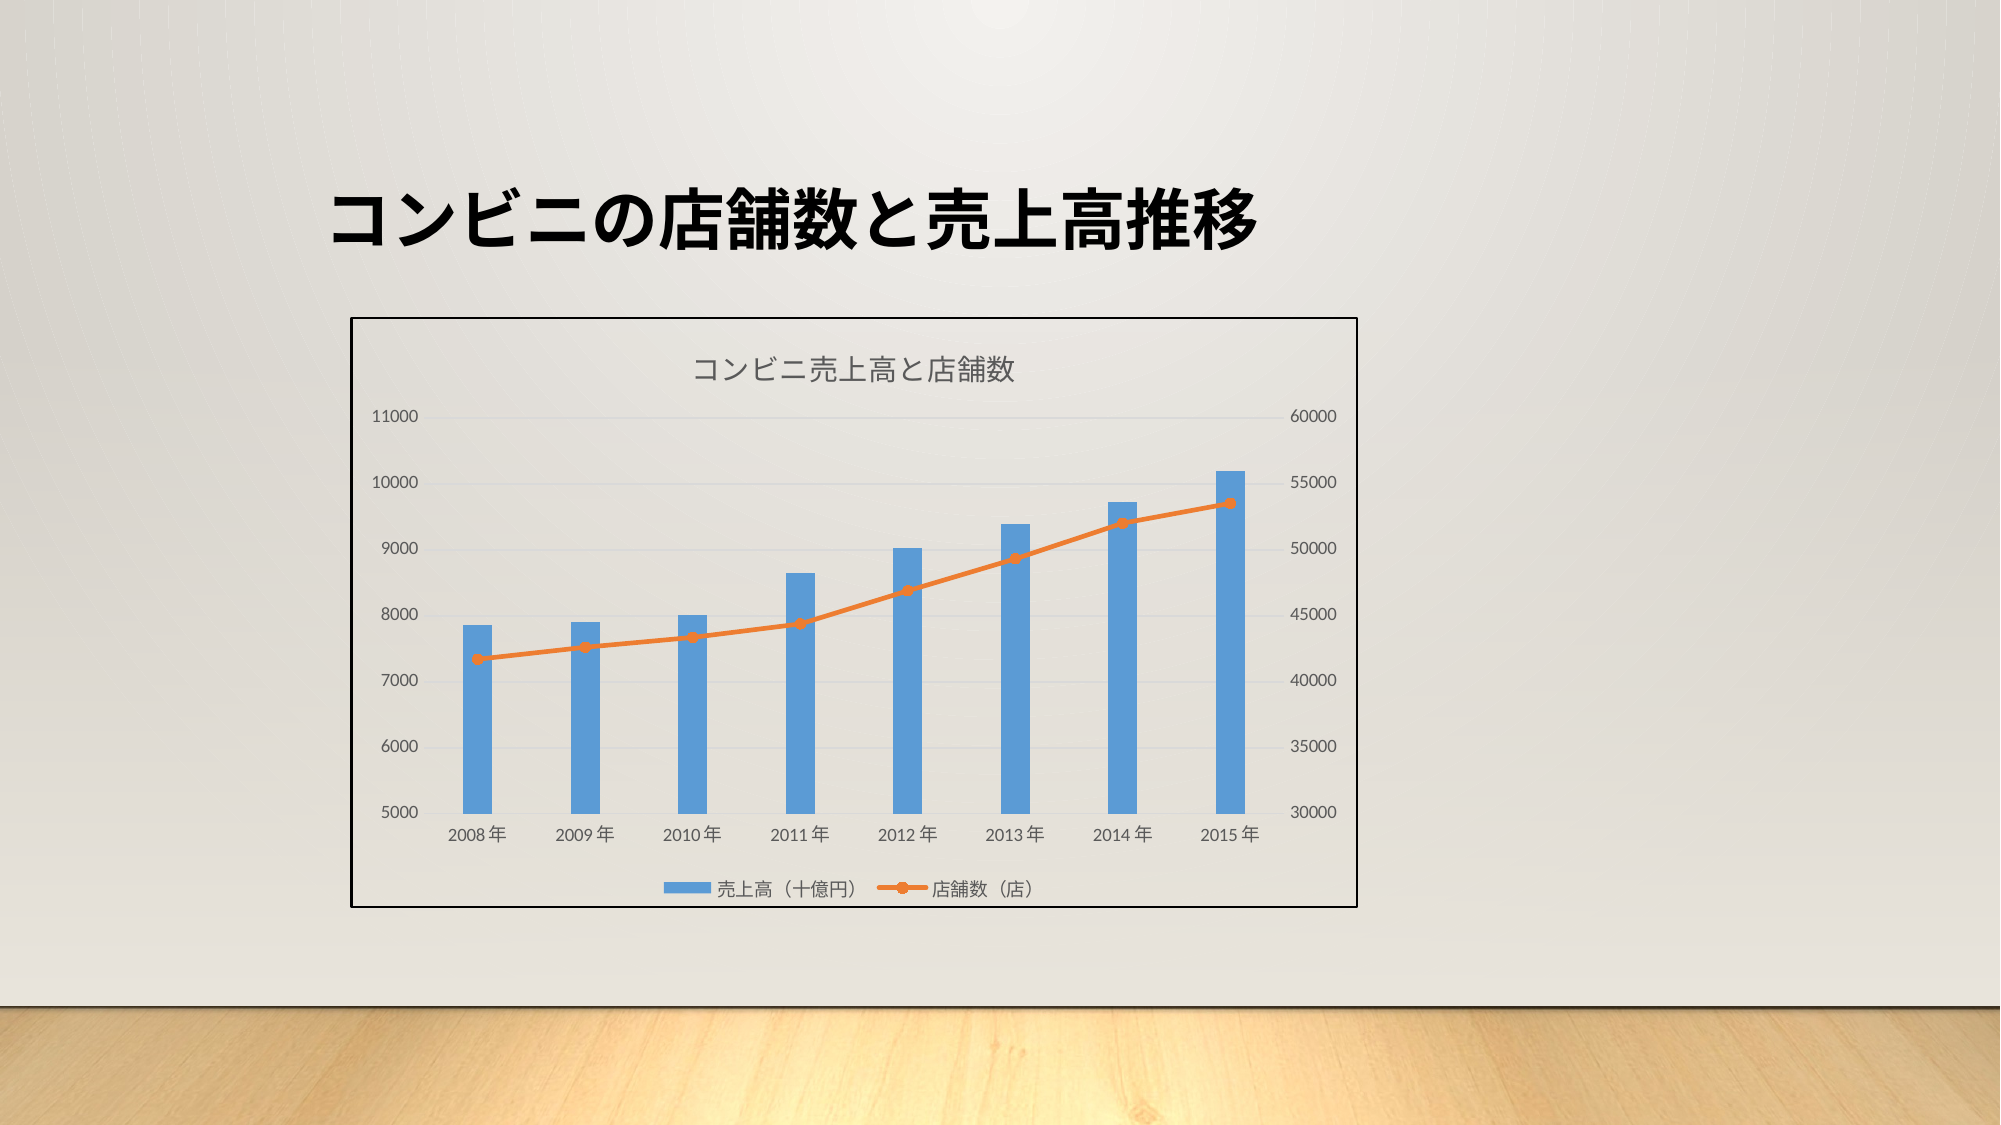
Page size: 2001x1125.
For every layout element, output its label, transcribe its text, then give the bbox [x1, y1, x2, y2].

title コンビニの店舗数と売上高推移 [243, 94, 1806, 267]
chart [349, 316, 1359, 909]
picture [0, 1006, 2000, 1125]
